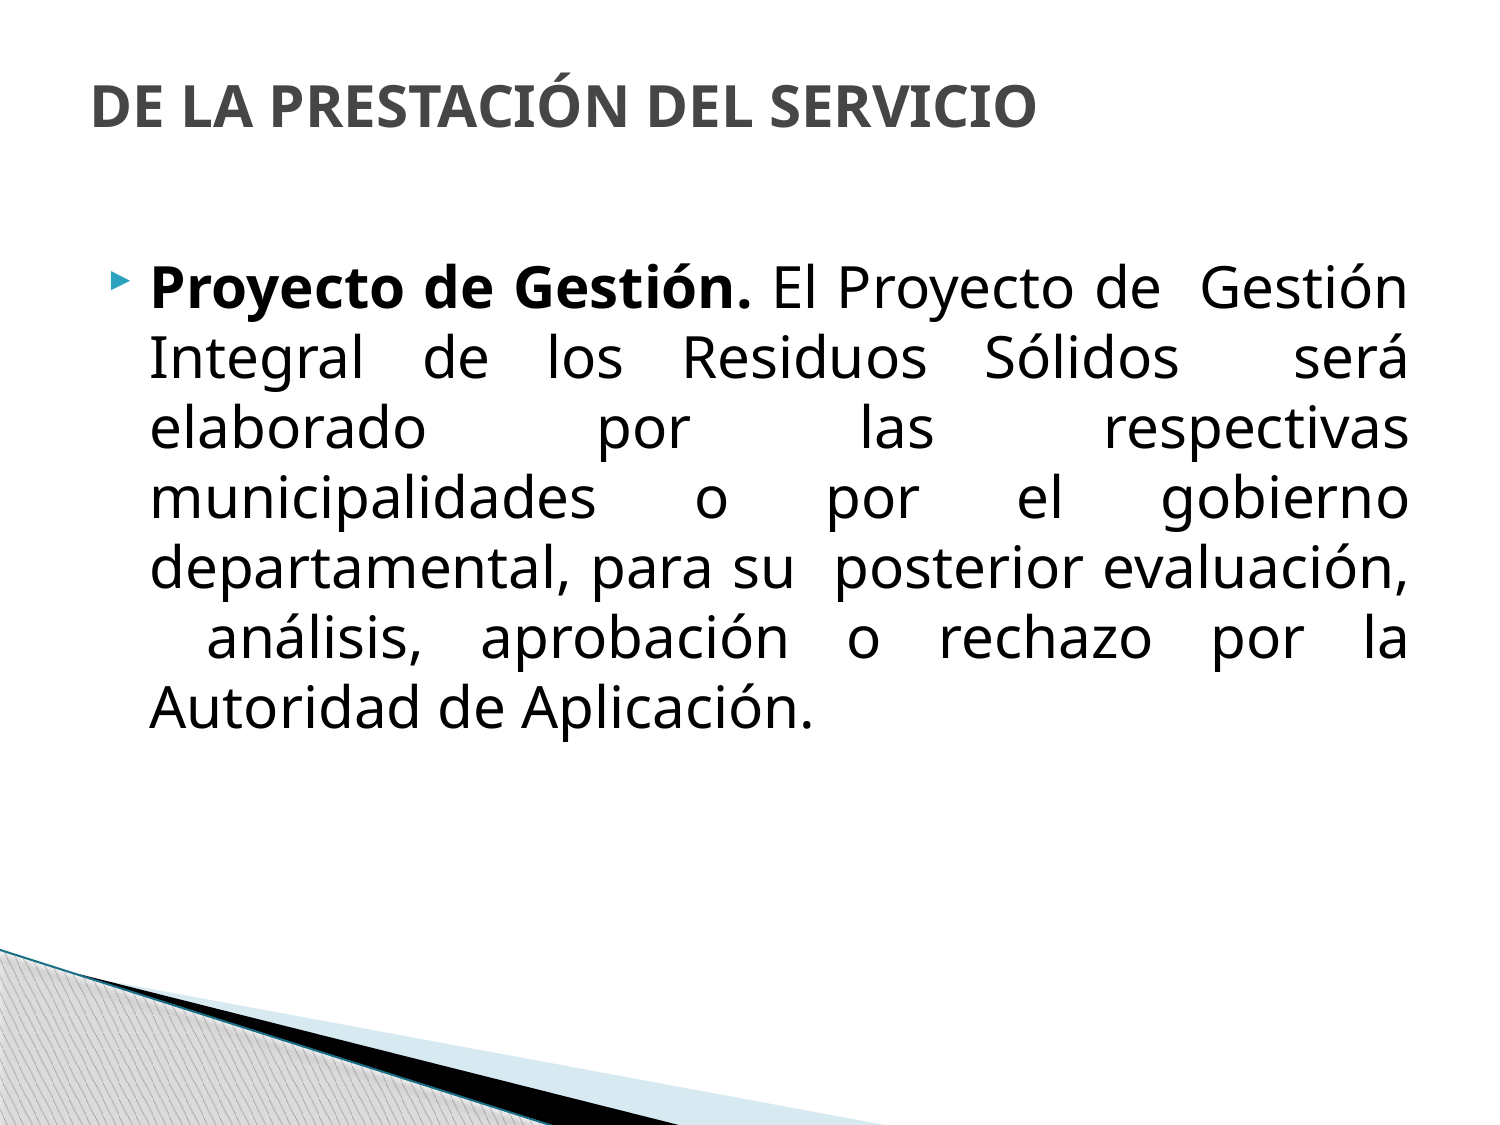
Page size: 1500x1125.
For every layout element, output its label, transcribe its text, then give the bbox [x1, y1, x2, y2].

list Proyecto de Gestión. El Proyecto de Gestión Integral de los Residuos Sólidos será elaborado por las respectivas municipalidades o por el gobierno departamental, para su posterior evaluación, análisis, aprobación o rechazo por la Autoridad de Aplicación. [75, 243, 1425, 986]
title DE LA PRESTACIÓN DEL SERVICIO [75, 45, 1425, 233]
